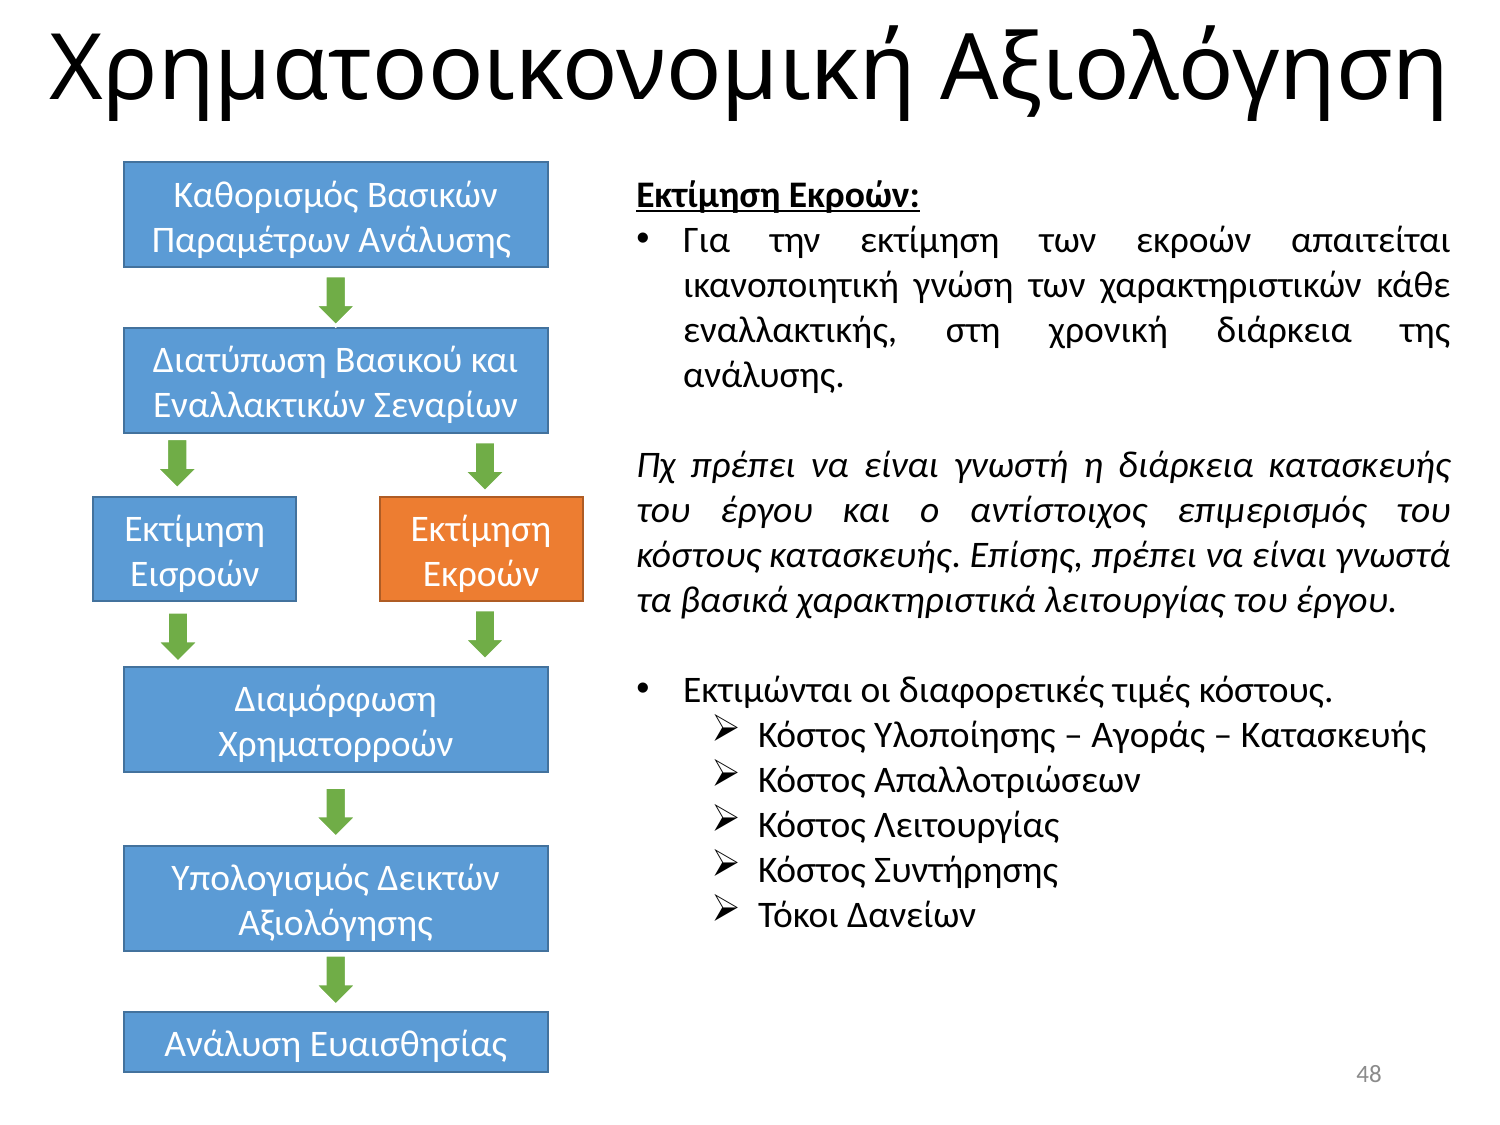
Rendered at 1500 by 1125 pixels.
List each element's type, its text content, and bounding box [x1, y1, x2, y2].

text_box Εκτίμηση Εκροών: Για την εκτίμηση των εκροών απαιτείται ικανοποιητική γνώση των χαρακτηριστικών κάθε εναλλακτικής, στη χρονική διάρκεια της ανάλυσης. Πχ πρέπει να είναι γνωστή η διάρκεια κατασκευής του έργου και ο αντίστοιχος επιμερισμός του κόστους κατασκευής. Επίσης, πρέπει να είναι γνωστά τα βασικά χαρακτηριστικά λειτουργίας του έργου. Εκτιμώνται οι διαφορετικές τιμές κόστους. Κόστος Υλοποίησης – Αγοράς – Κατασκευής Κόστος Απαλλοτριώσεων Κόστος Λειτουργίας Κόστος Συντήρησης Τόκοι Δανείων [621, 162, 1466, 988]
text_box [93, 162, 583, 1073]
slide_number 48 [1059, 1042, 1397, 1103]
title Χρηματοοικονομική Αξιολόγηση [0, 0, 1500, 141]
